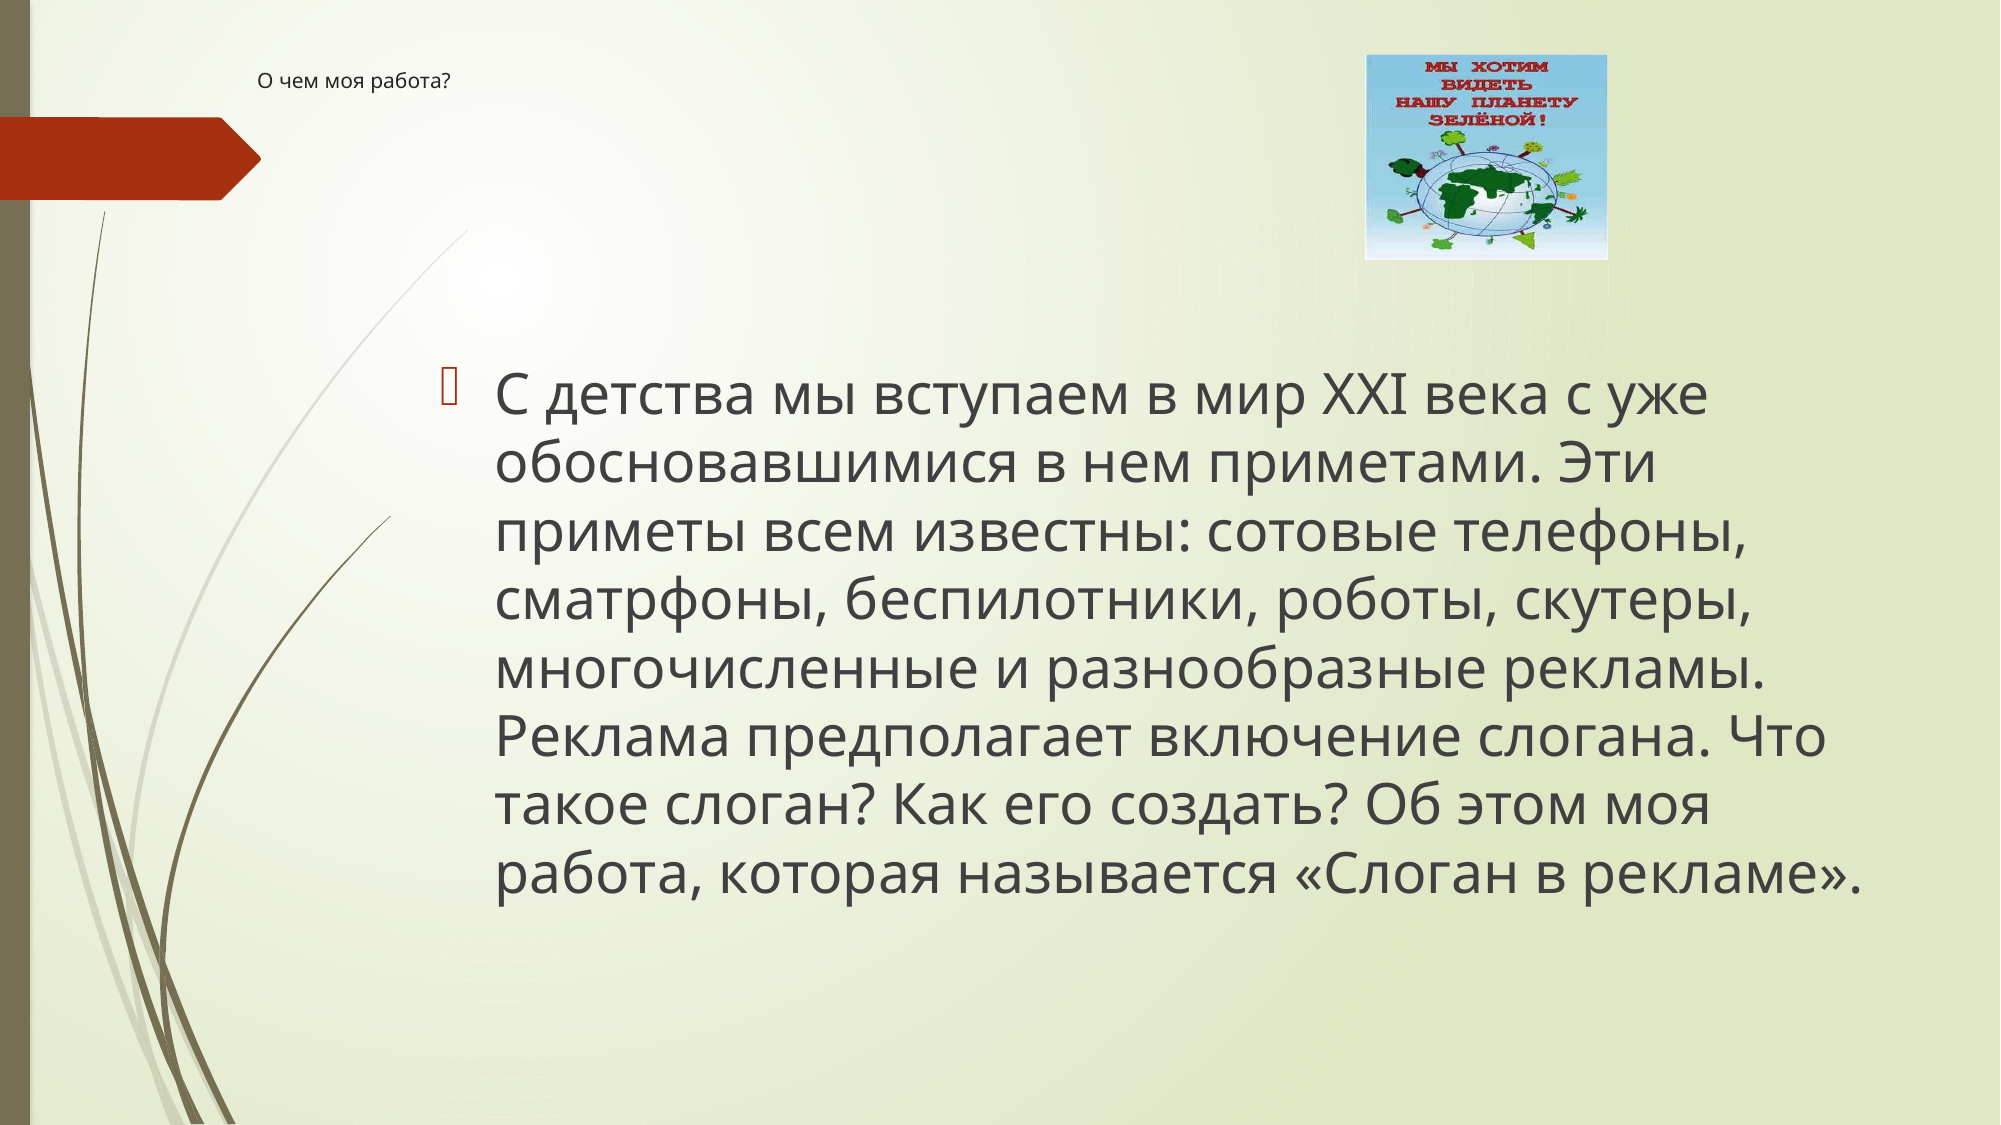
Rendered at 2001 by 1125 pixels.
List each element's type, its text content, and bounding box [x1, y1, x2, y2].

title О чем моя работа? [137, 59, 1361, 100]
picture [1365, 54, 1608, 261]
list С детства мы вступаем в мир XXI века с уже обосновавшимися в нем приметами. Эти приметы всем известны: сотовые телефоны, сматрфоны, беспилотники, роботы, скутеры, многочисленные и разнообразные рекламы. Реклама предполагает включение слогана. Что такое слоган? Как его создать? Об этом моя работа, которая называется «Слоган в рекламе». [424, 350, 1888, 970]
